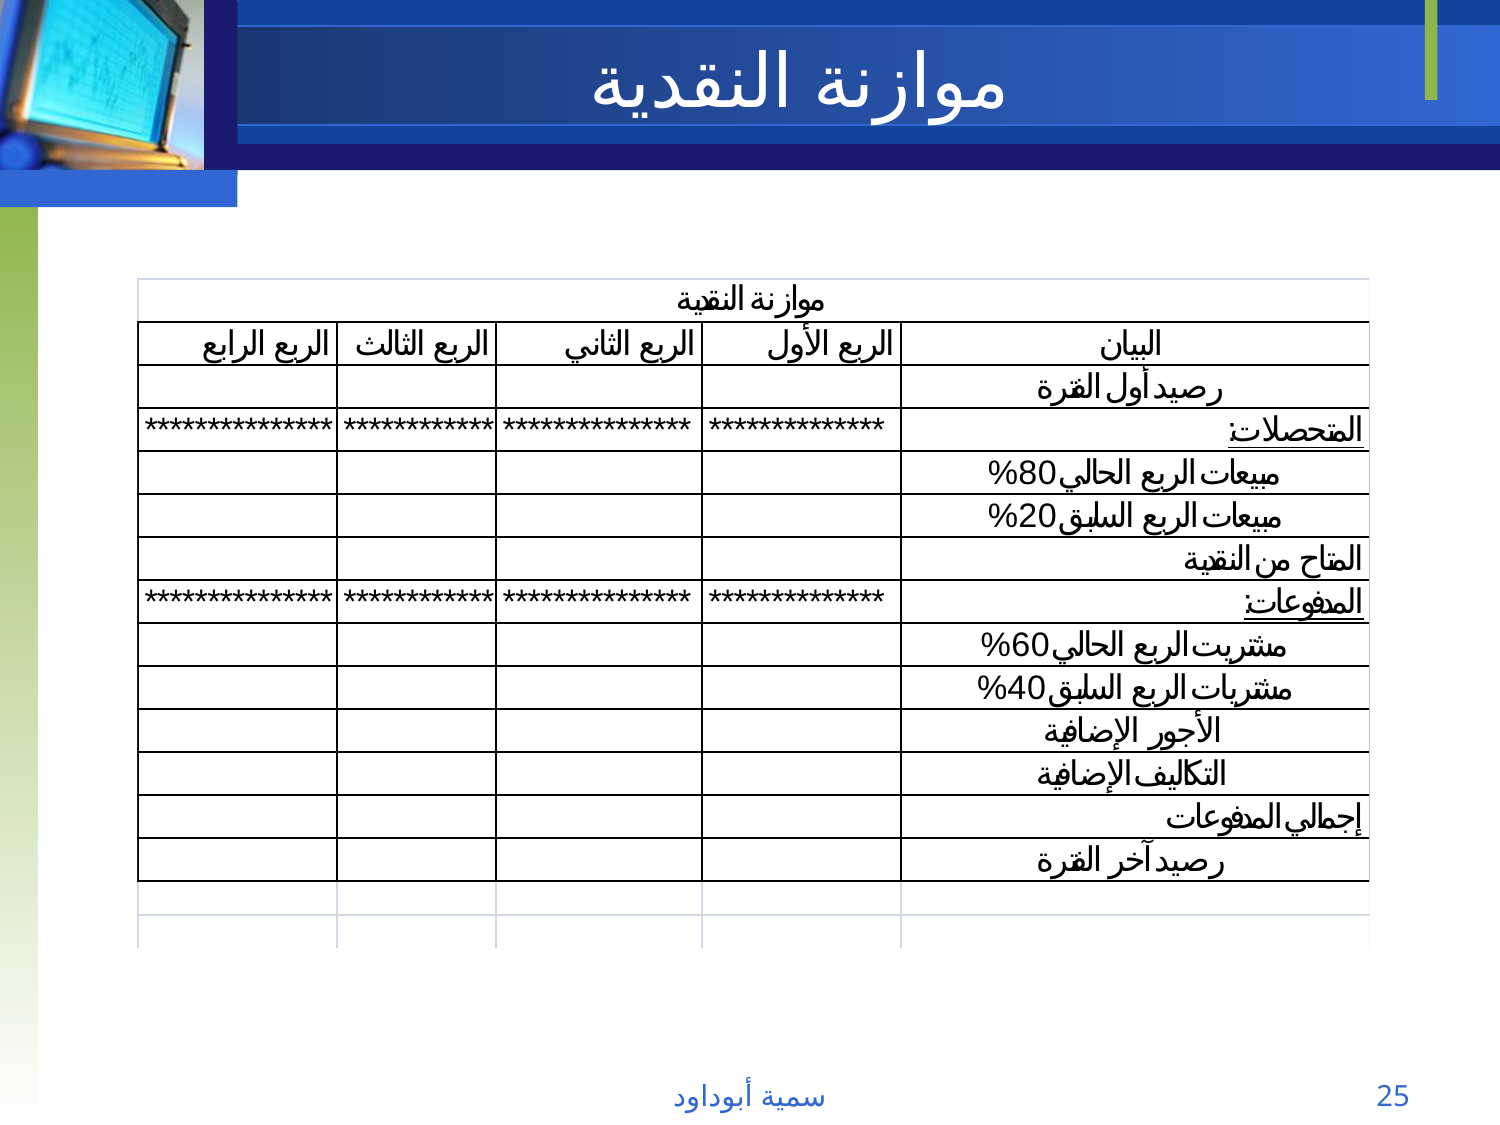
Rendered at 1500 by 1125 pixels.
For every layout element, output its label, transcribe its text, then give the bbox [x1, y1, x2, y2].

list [137, 278, 1372, 950]
title موازنة النقدية [237, 33, 1363, 122]
footer سمية أبوداود [512, 1069, 988, 1111]
slide_number 25 [1074, 1069, 1426, 1111]
picture [0, 0, 204, 169]
